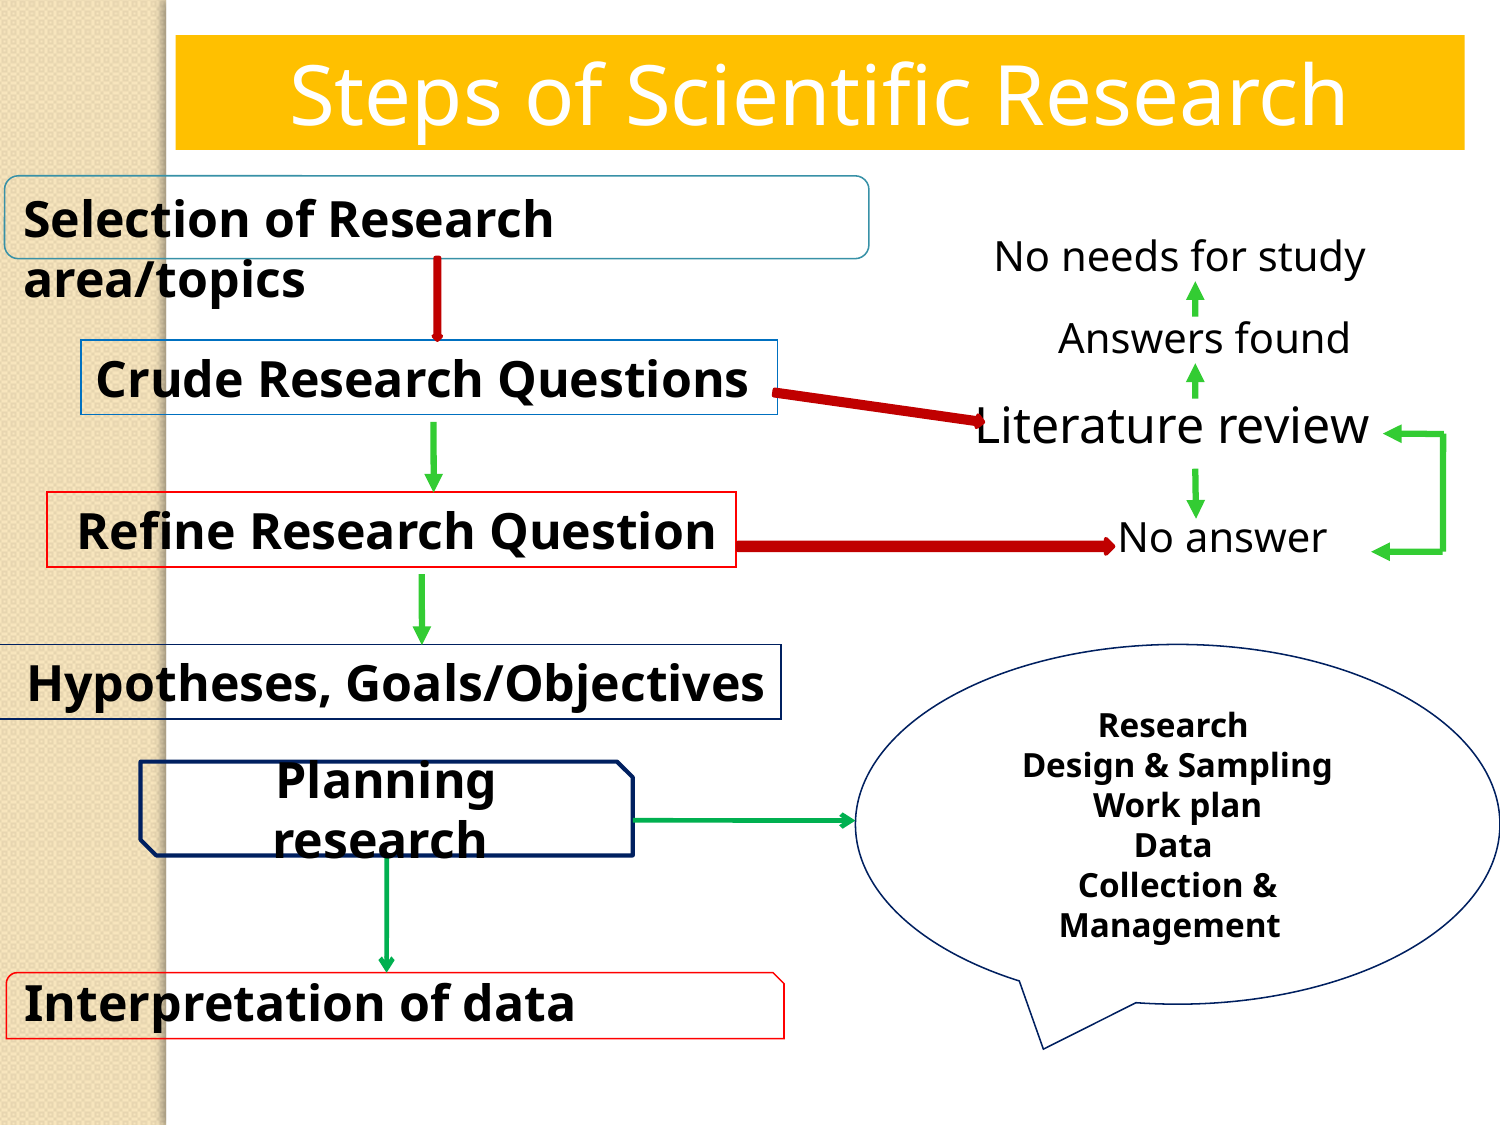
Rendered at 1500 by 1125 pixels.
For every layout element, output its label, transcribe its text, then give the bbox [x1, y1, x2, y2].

text_box Literature review [959, 386, 1398, 462]
text_box Interpretation of data [6, 972, 785, 1039]
text_box [415, 574, 429, 646]
text_box [1189, 363, 1202, 399]
text_box [735, 537, 1116, 556]
text_box Research Design & Sampling Work plan Data Collection & Management [855, 644, 1500, 1050]
text_box Refine Research Question [46, 492, 737, 567]
text_box [771, 387, 986, 429]
text_box [1189, 281, 1202, 317]
text_box [427, 421, 440, 493]
text_box Crude Research Questions [81, 339, 778, 415]
text_box Hypotheses, Goals/Objectives [0, 644, 781, 720]
text_box Selection of Research area/topics [4, 175, 869, 259]
text_box No needs for study [978, 222, 1392, 288]
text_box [1370, 433, 1444, 552]
text_box No answer [1102, 503, 1354, 569]
text_box Answers found [1043, 304, 1378, 370]
text_box [431, 255, 444, 342]
text_box Steps of Scientific Research [175, 35, 1465, 150]
text_box Planning research [138, 759, 635, 858]
